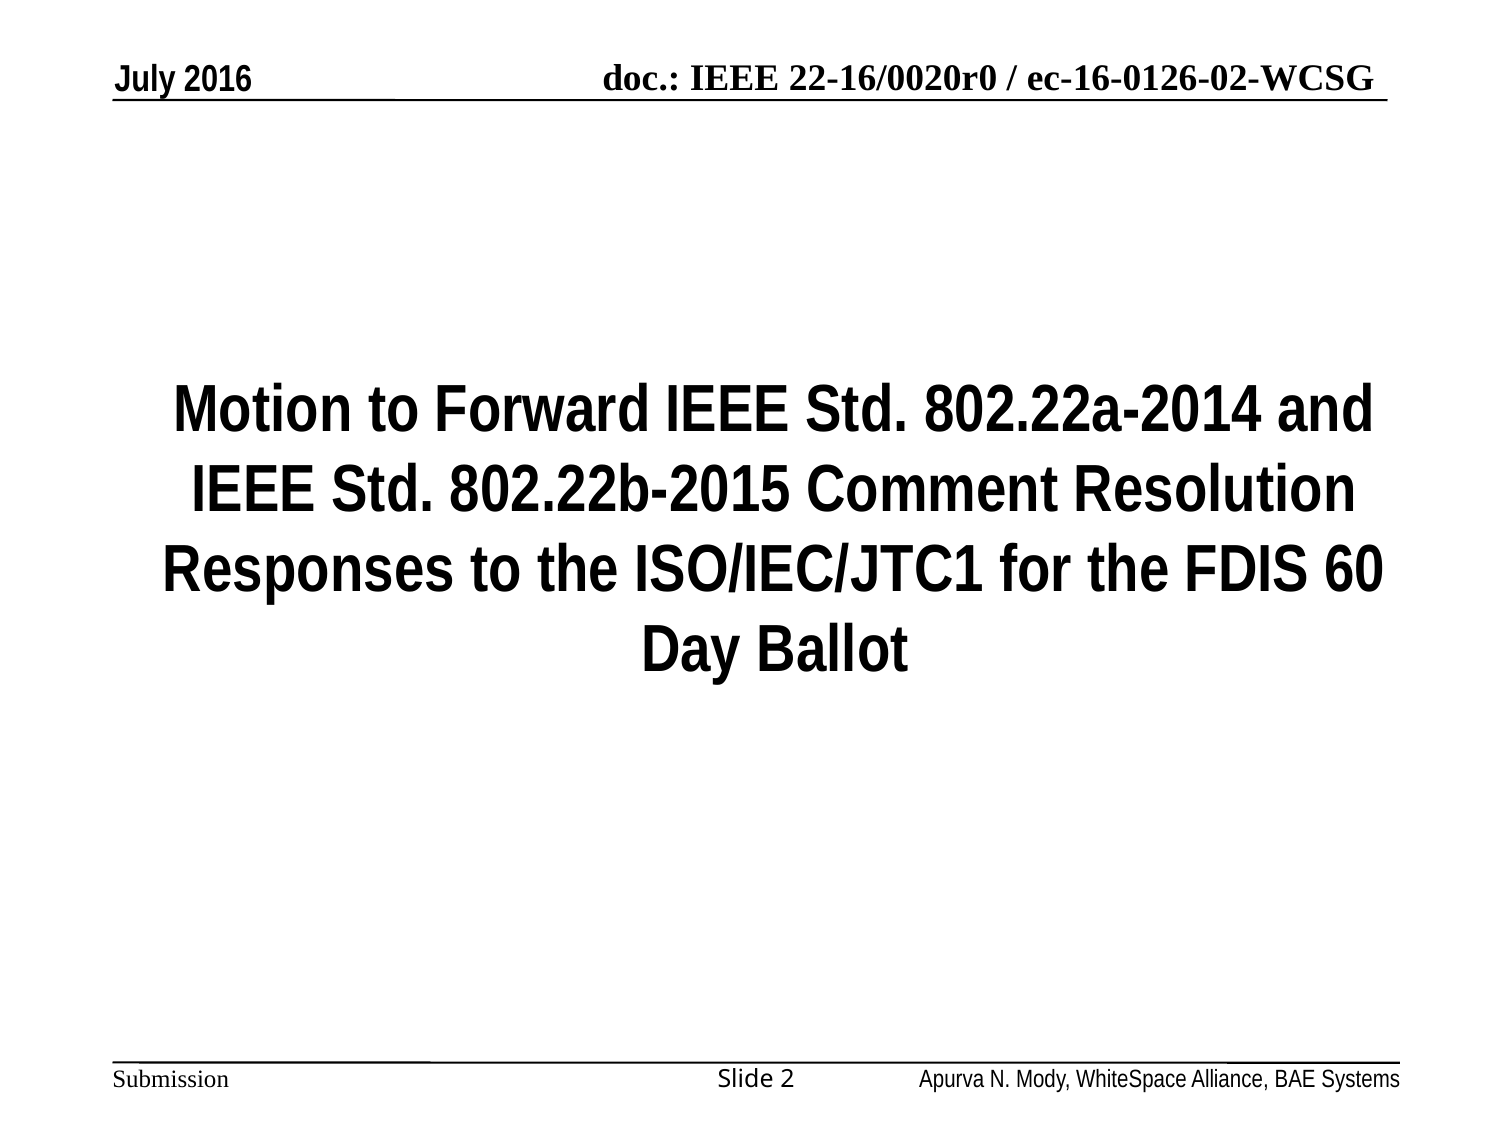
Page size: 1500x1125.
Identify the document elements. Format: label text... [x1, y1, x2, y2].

slide_number Slide 2 [712, 1061, 800, 1123]
footer Apurva N. Mody, WhiteSpace Alliance, BAE Systems [902, 1061, 1402, 1093]
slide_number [114, 54, 540, 100]
title Motion to Forward IEEE Std. 802.22a-2014 and IEEE Std. 802.22b-2015 Comment Resolution Responses to the ISO/IEC/JTC1 for the FDIS 60 Day Ballot [99, 362, 1451, 688]
